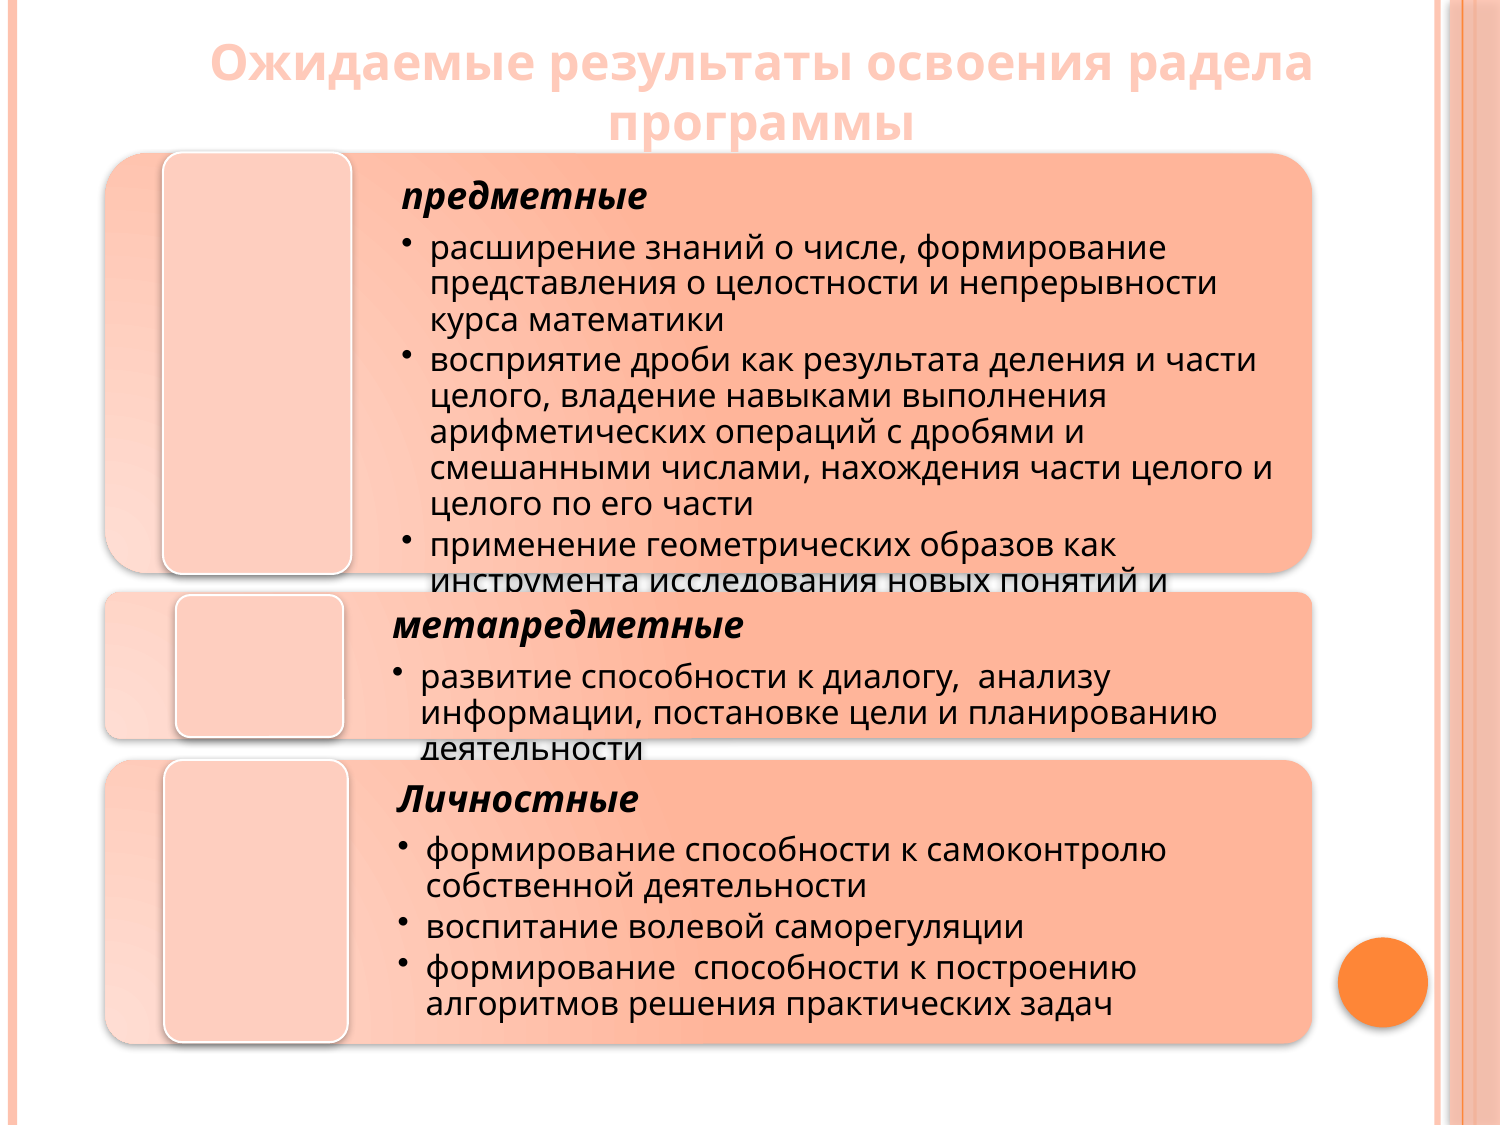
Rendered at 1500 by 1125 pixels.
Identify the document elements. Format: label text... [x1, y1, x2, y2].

text_box Ожидаемые результаты освоения радела программы [140, 23, 1384, 159]
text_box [104, 151, 1313, 1067]
